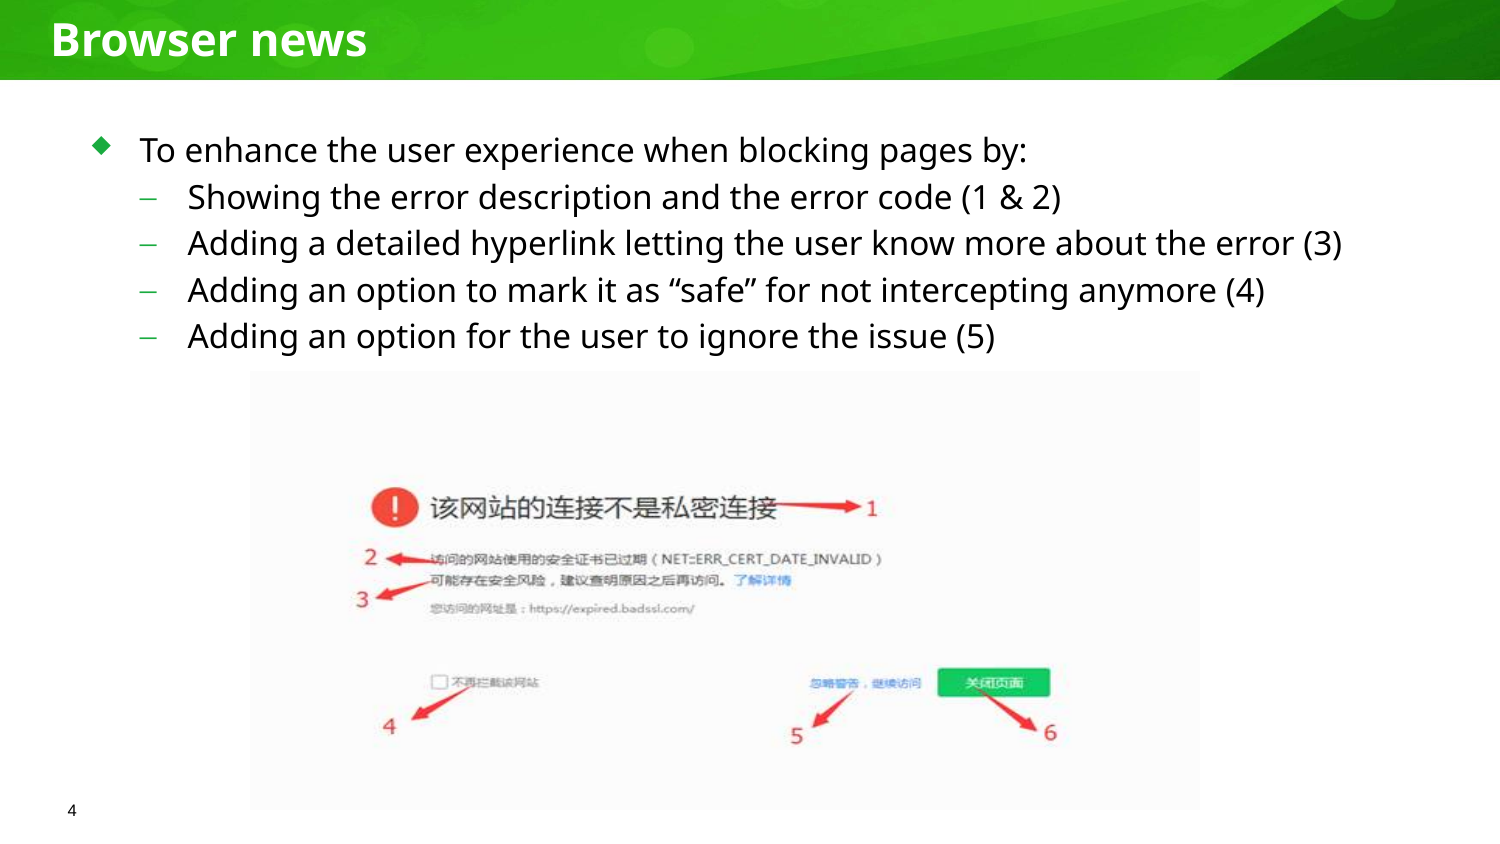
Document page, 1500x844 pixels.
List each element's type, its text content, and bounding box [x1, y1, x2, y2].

title Browser news [50, 9, 1450, 66]
slide_number 3 [49, 792, 96, 828]
picture [0, 0, 1500, 844]
list To enhance the user experience when blocking pages by: Showing the error description and the error code (1 & 2) Adding a detailed hyperlink letting the user know more about the error (3) Adding an option to mark it as “safe” for not intercepting anymore (4) Adding an option for the user to ignore the issue (5) [75, 121, 1425, 766]
